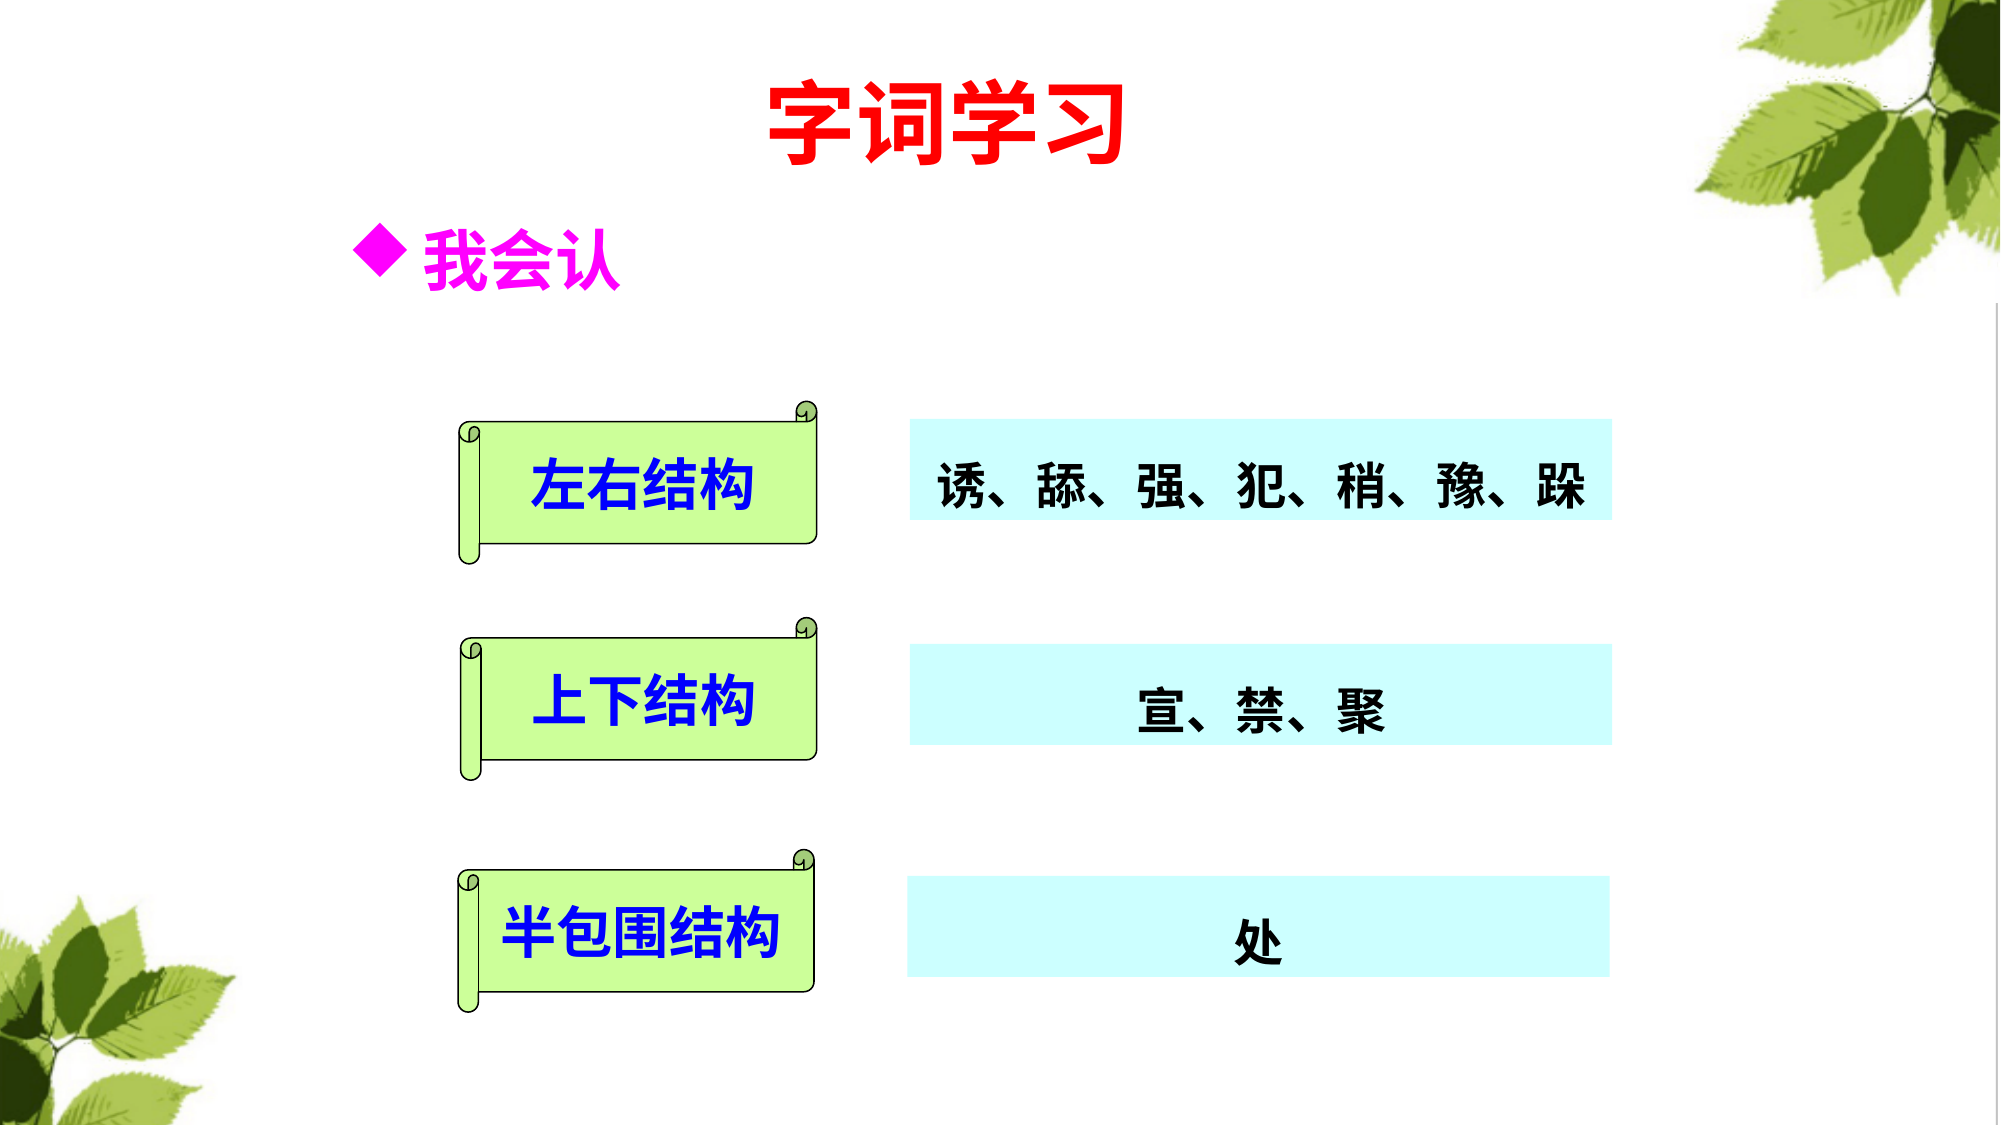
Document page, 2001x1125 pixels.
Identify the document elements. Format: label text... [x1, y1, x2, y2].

picture [0, 0, 2001, 1125]
text_box 宣、禁、聚 [909, 643, 1613, 745]
text_box 处 [907, 875, 1610, 977]
text_box 半包围结构 [458, 849, 815, 1013]
text_box 我会认 [332, 211, 817, 306]
text_box 上下结构 [460, 617, 817, 781]
text_box 诱、舔、强、犯、稍、豫、跺 [909, 418, 1613, 520]
text_box 左右结构 [459, 401, 817, 564]
text_box 字词学习 [750, 58, 1205, 184]
